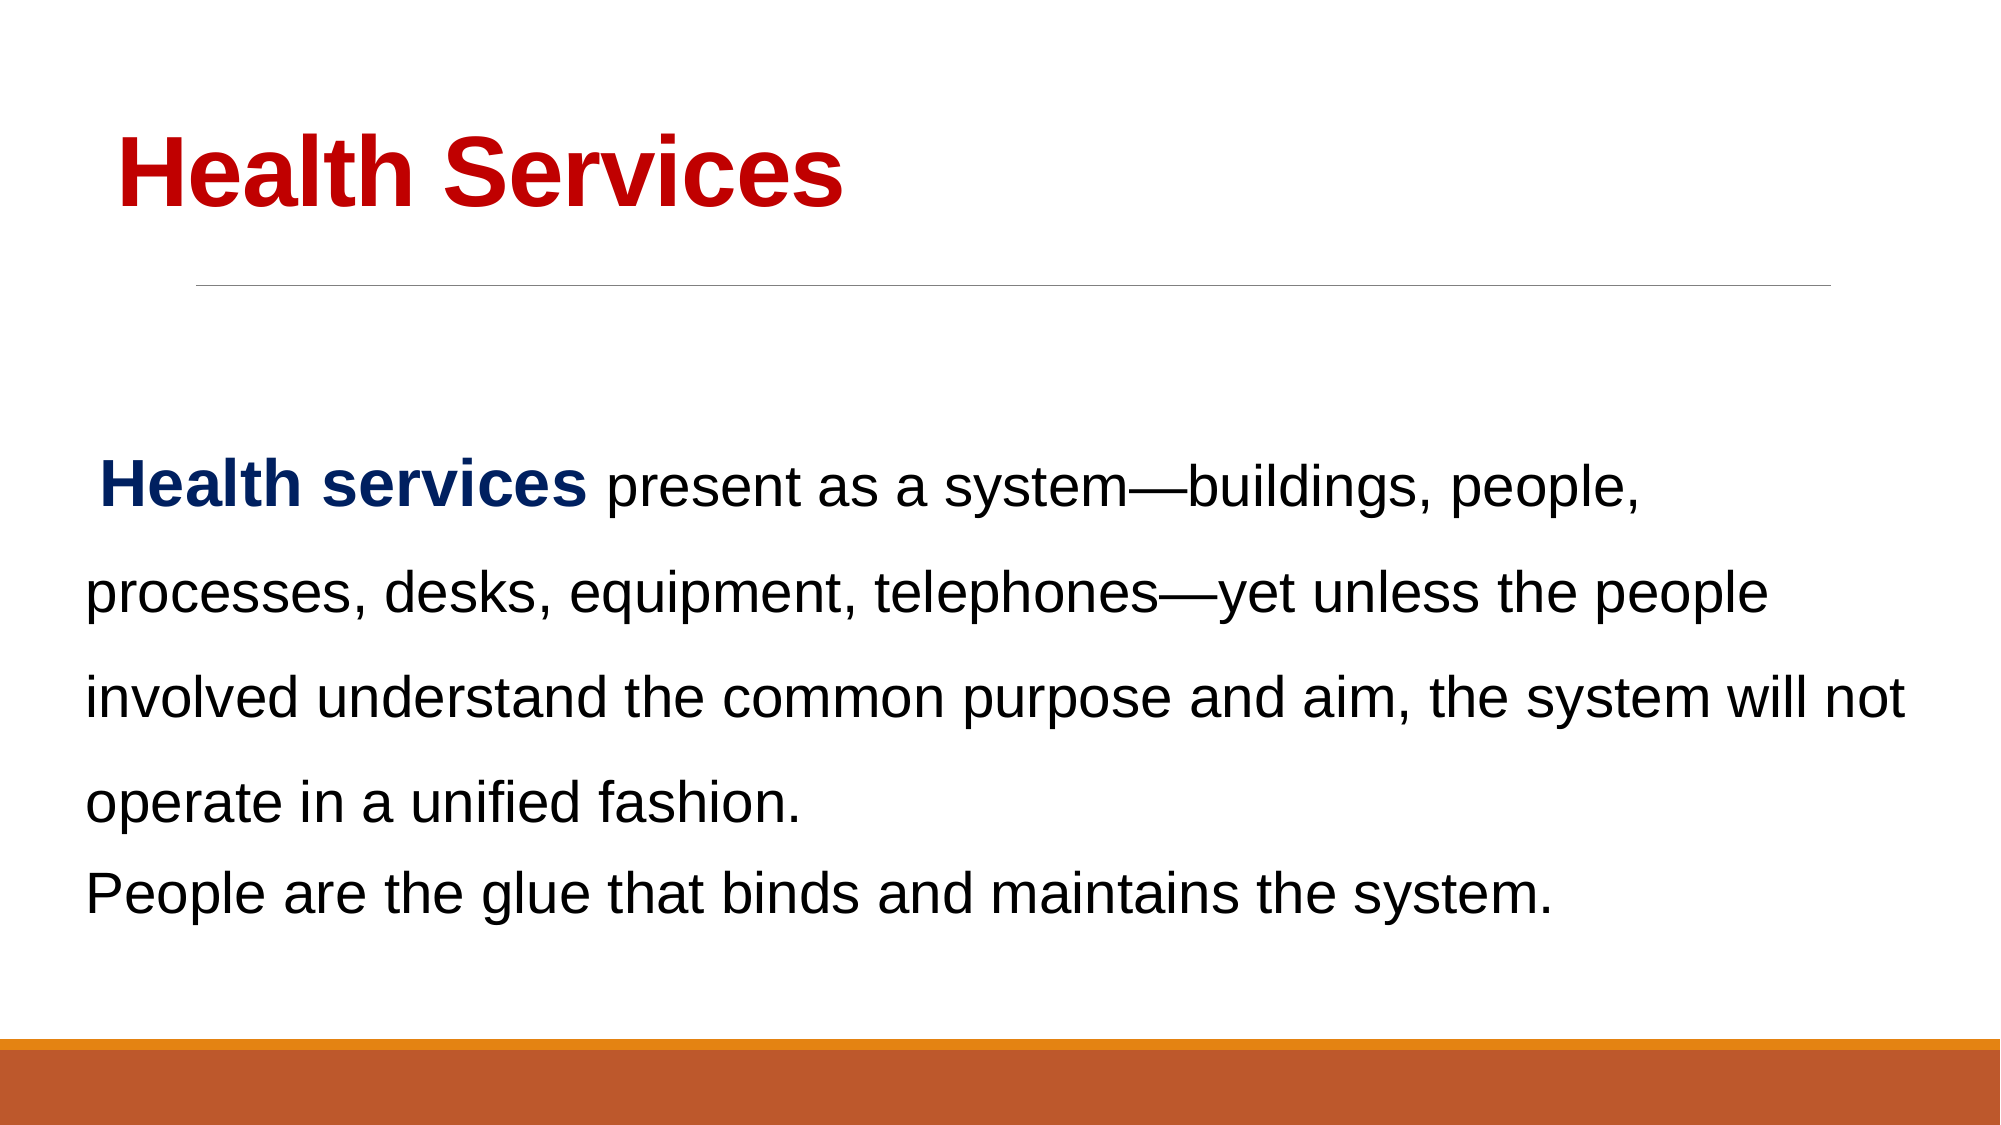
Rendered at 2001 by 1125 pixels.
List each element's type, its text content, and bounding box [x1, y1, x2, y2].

list Health services present as a system—buildings, people, processes, desks, equipment, telephones—yet unless the people involved understand the common purpose and aim, the system will not operate in a unified fashion. People are the glue that binds and maintains the system. [70, 302, 1933, 1011]
title Health Services [101, 47, 1830, 235]
